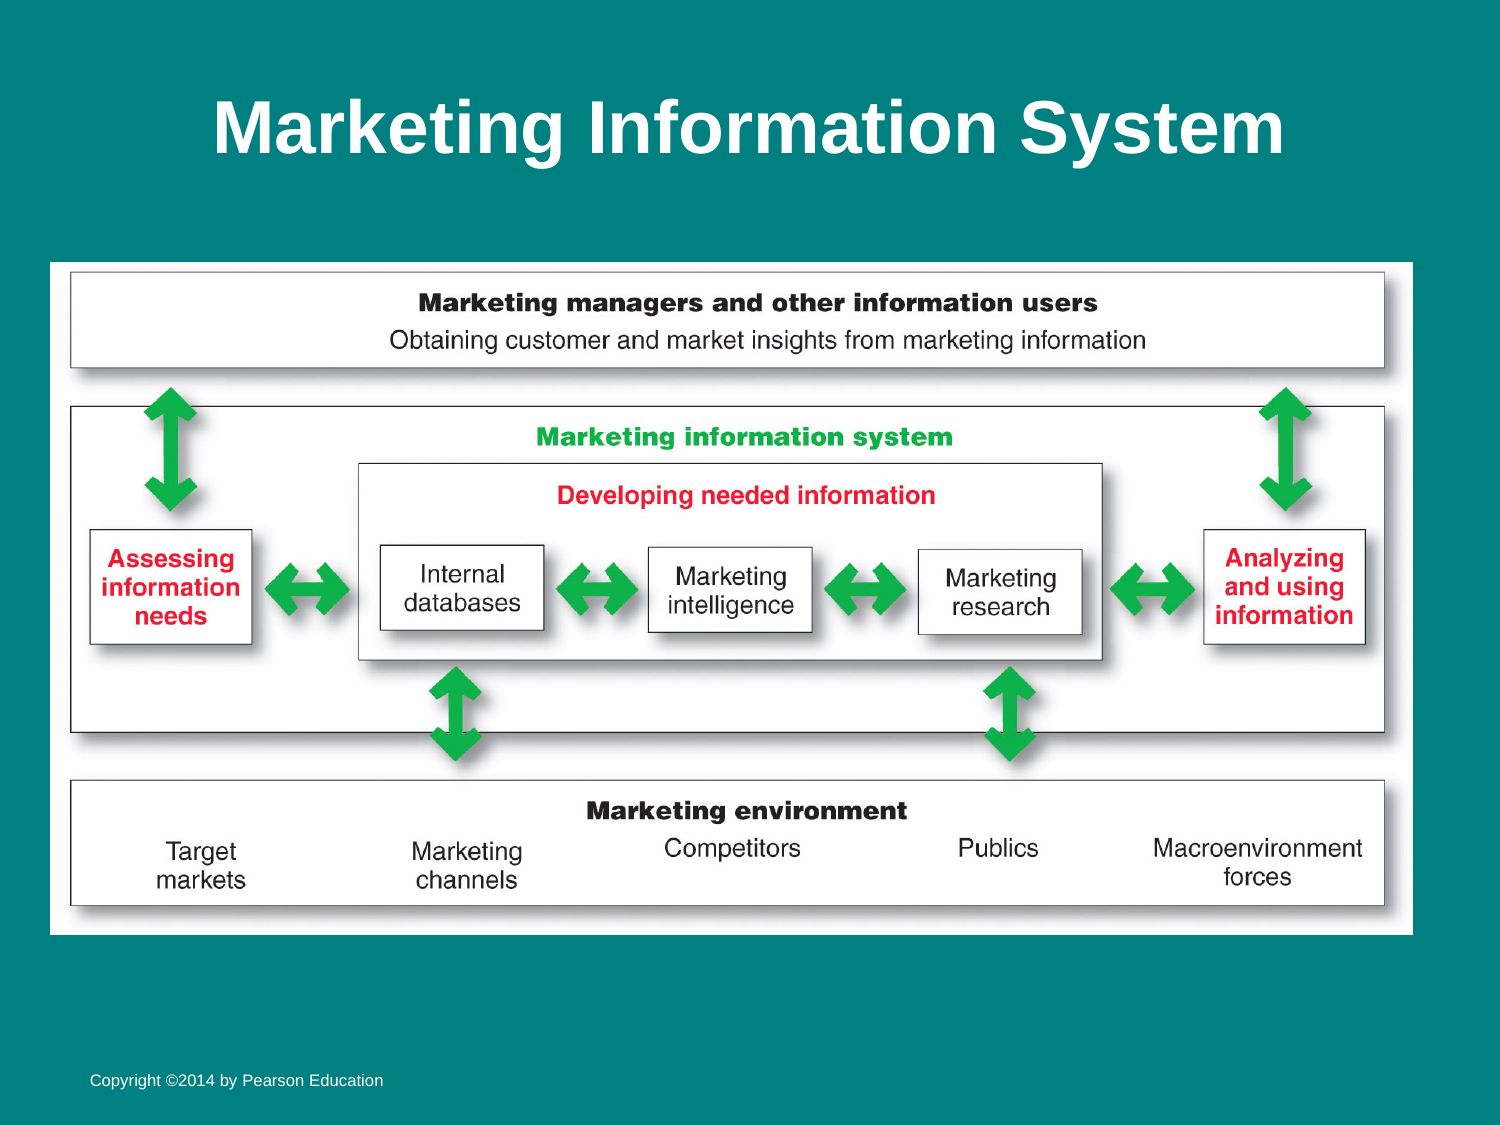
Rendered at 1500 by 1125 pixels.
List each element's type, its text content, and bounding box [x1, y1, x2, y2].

text_box Copyright ©2014 by Pearson Education [74, 1062, 825, 1098]
title Marketing Information System [112, 37, 1388, 226]
picture [49, 262, 1413, 935]
